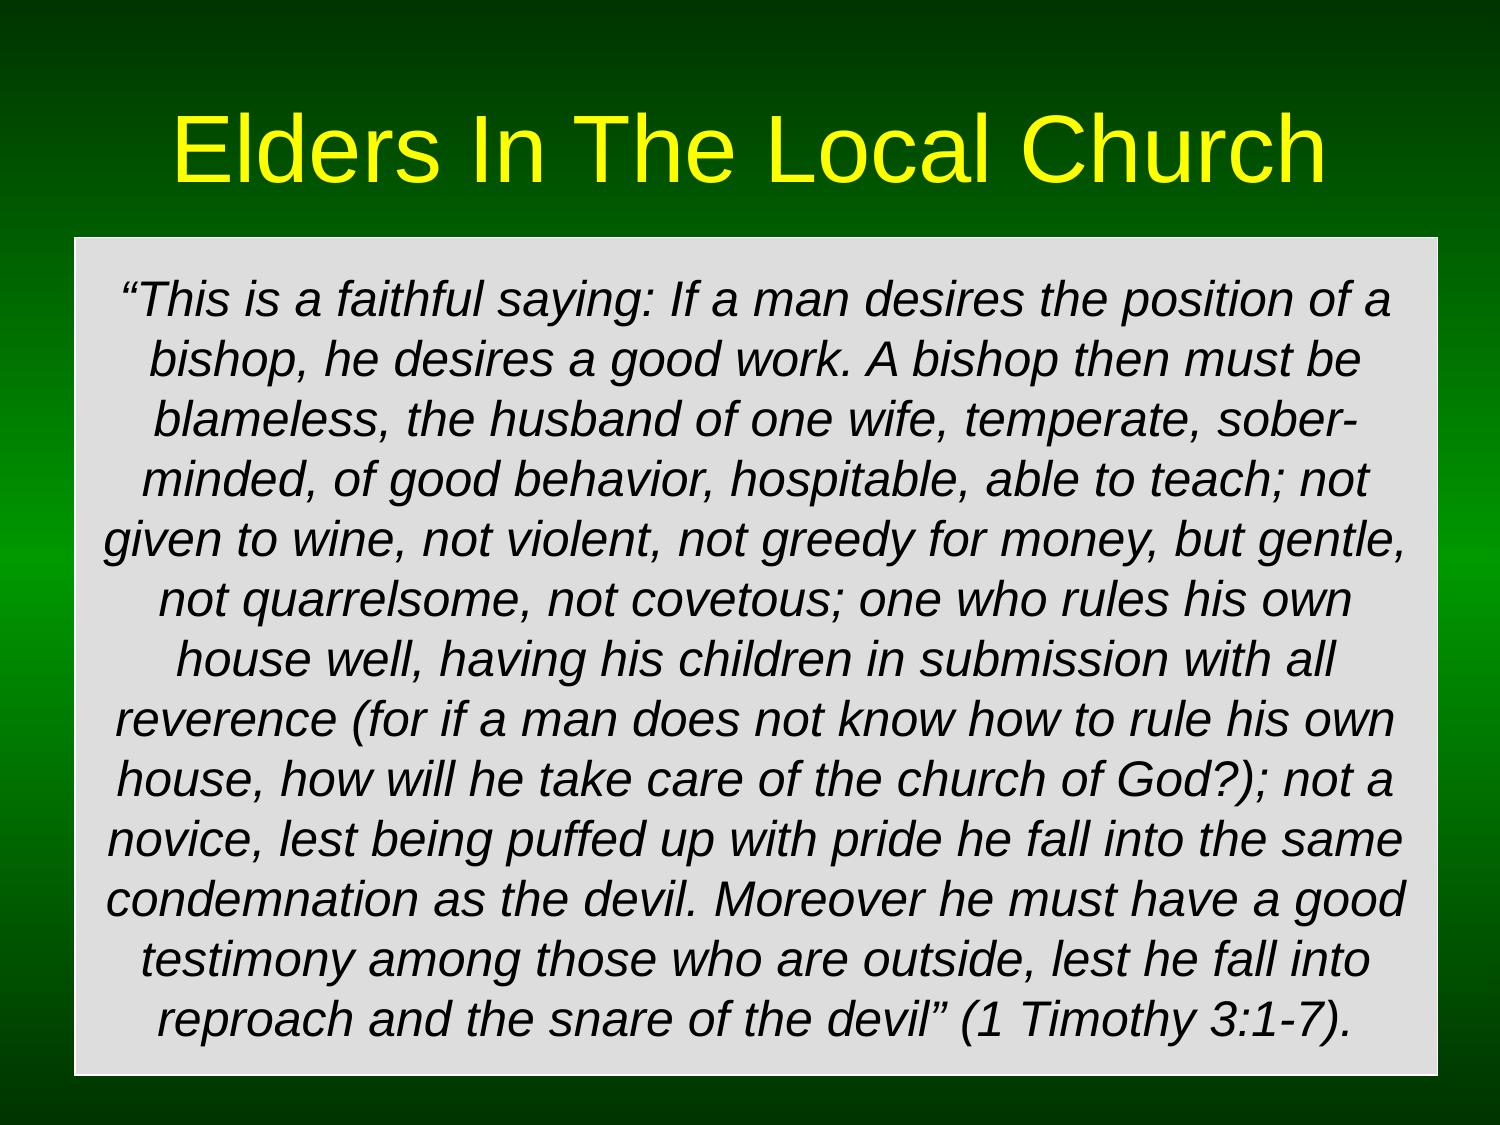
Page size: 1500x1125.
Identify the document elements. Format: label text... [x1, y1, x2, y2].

title Elders In The Local Church [37, 50, 1463, 238]
text_box “This is a faithful saying: If a man desires the position of a bishop, he desires a good work. A bishop then must be blameless, the husband of one wife, temperate, sober-minded, of good behavior, hospitable, able to teach; not given to wine, not violent, not greedy for money, but gentle, not quarrelsome, not covetous; one who rules his own house well, having his children in submission with all reverence (for if a man does not know how to rule his own house, how will he take care of the church of God?); not a novice, lest being puffed up with pride he fall into the same condemnation as the devil. Moreover he must have a good testimony among those who are outside, lest he fall into reproach and the snare of the devil” (1 Timothy 3:1-7). [74, 237, 1438, 1075]
list Elders are referred to using six different terms in the Bible. Elders are to oversee the work of the local church in order to make sure that the church follows the Bible in all areas. Members of the church must meet certain qualifications in order to serve as elders in the local church. [112, 224, 1463, 1088]
